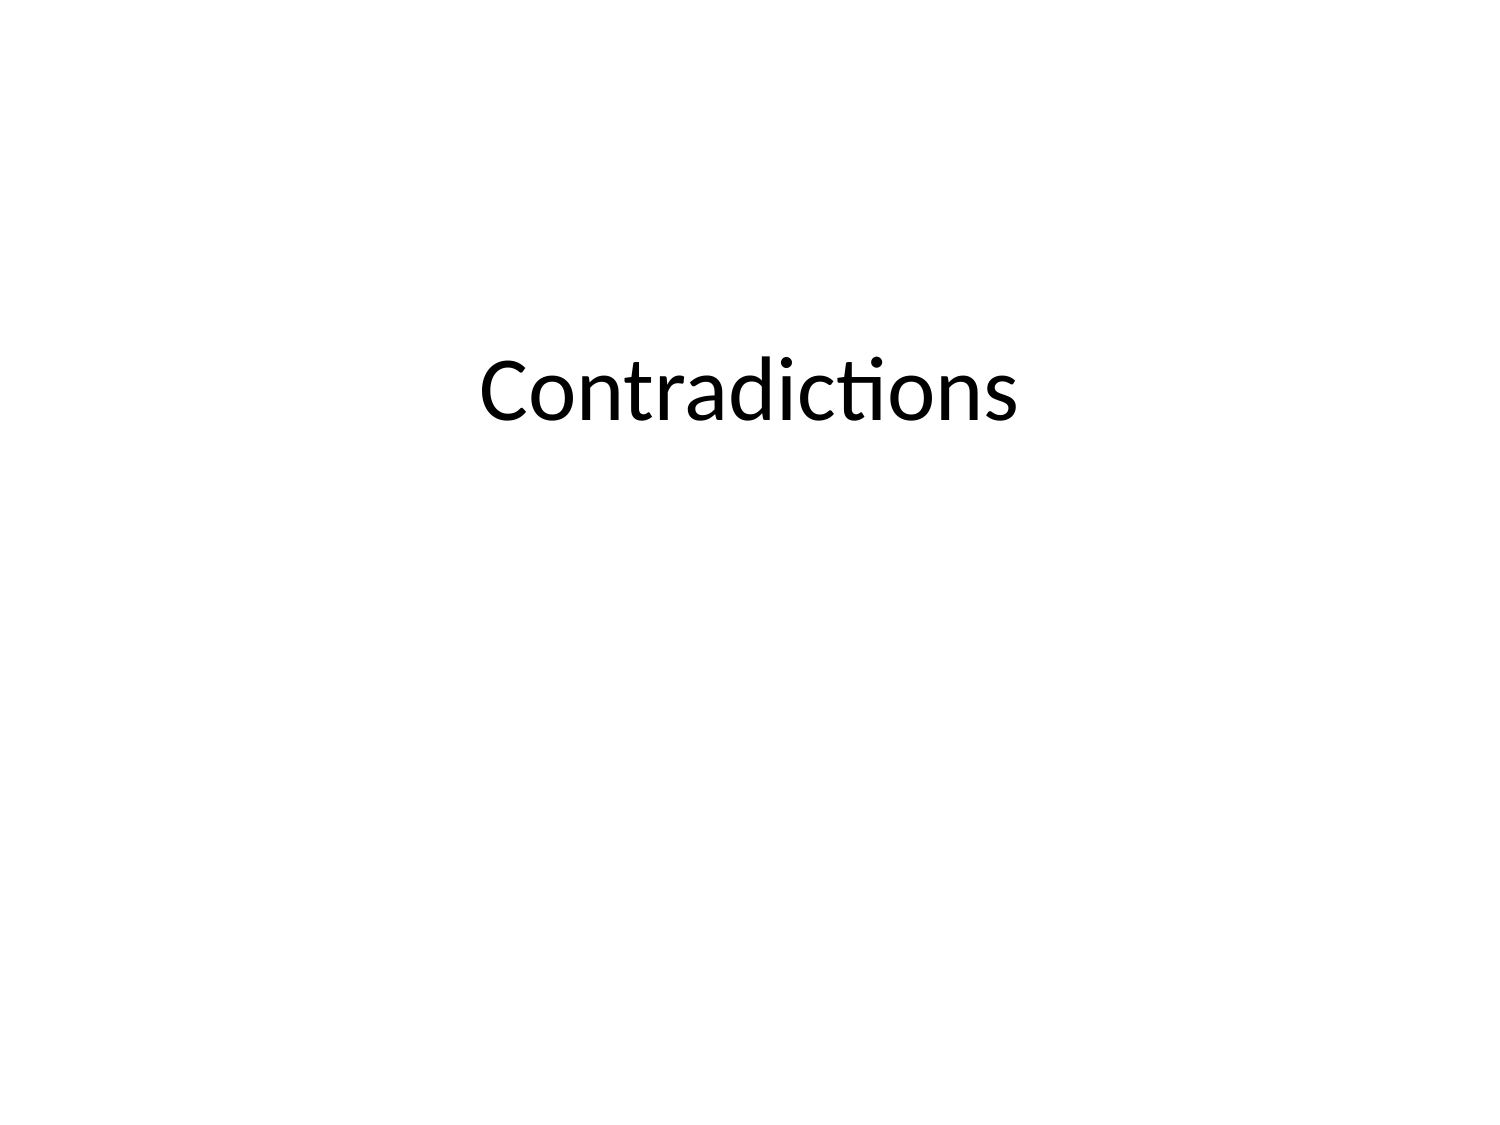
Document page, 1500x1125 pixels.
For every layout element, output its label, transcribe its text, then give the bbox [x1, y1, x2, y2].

title Contradictions [75, 45, 1425, 722]
